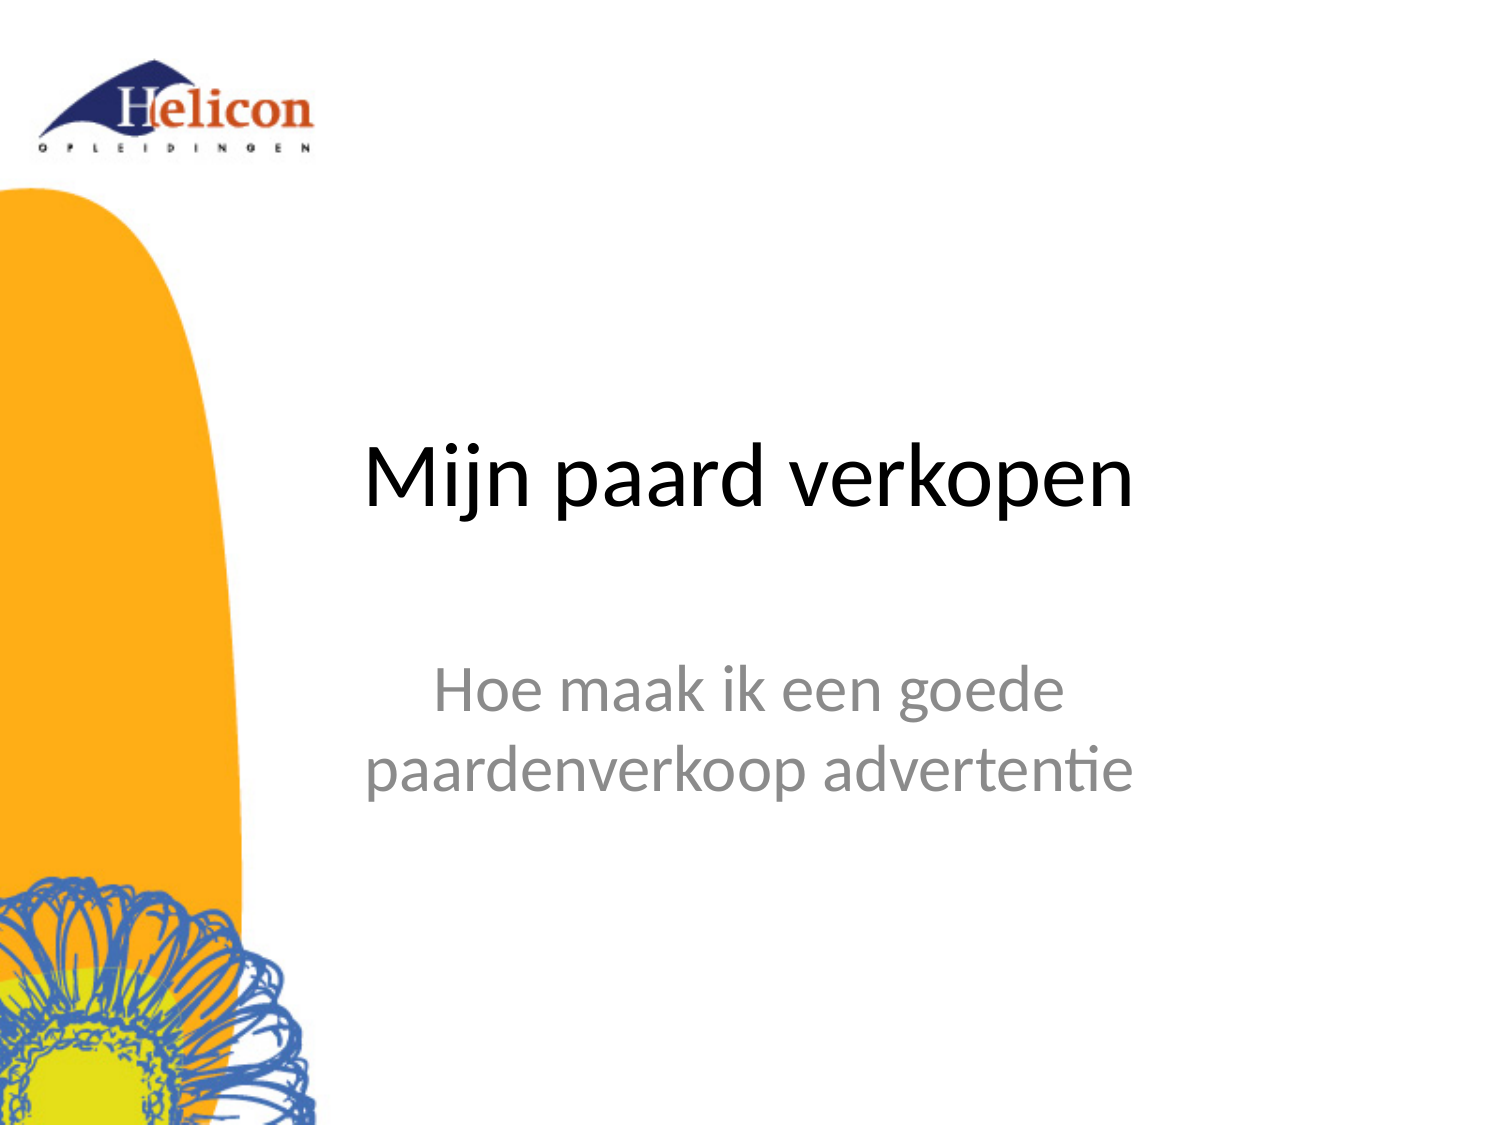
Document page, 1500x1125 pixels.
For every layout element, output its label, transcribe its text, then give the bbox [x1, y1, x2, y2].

picture [0, 0, 1500, 1125]
title Mijn paard verkopen [112, 349, 1388, 591]
subtitle Hoe maak ik een goede paardenverkoop advertentie [225, 637, 1275, 925]
